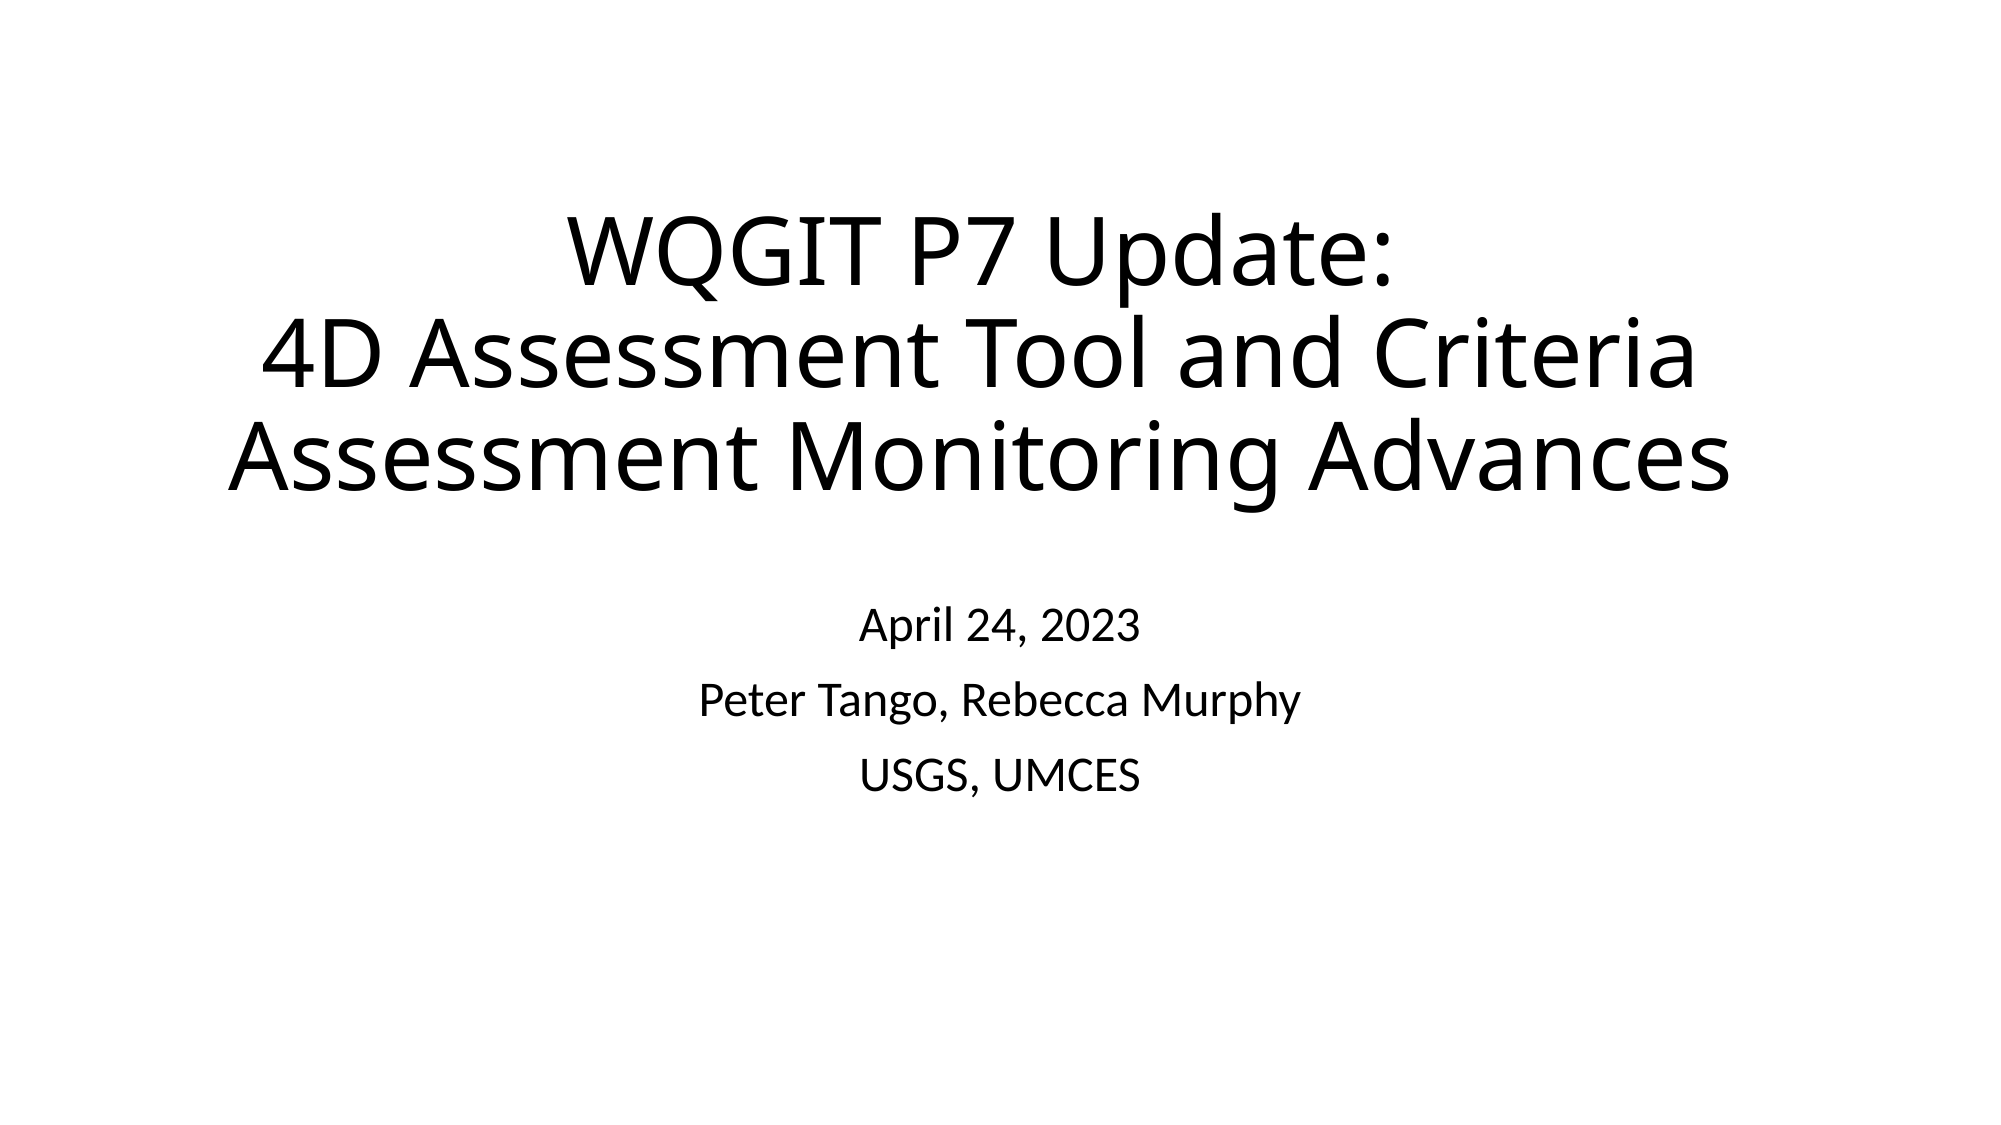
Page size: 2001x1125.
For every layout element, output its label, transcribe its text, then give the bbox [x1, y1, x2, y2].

title WQGIT P7 Update: 4D Assessment Tool and Criteria Assessment Monitoring Advances [166, 126, 1797, 519]
subtitle April 24, 2023 Peter Tango, Rebecca Murphy USGS, UMCES [249, 590, 1750, 863]
